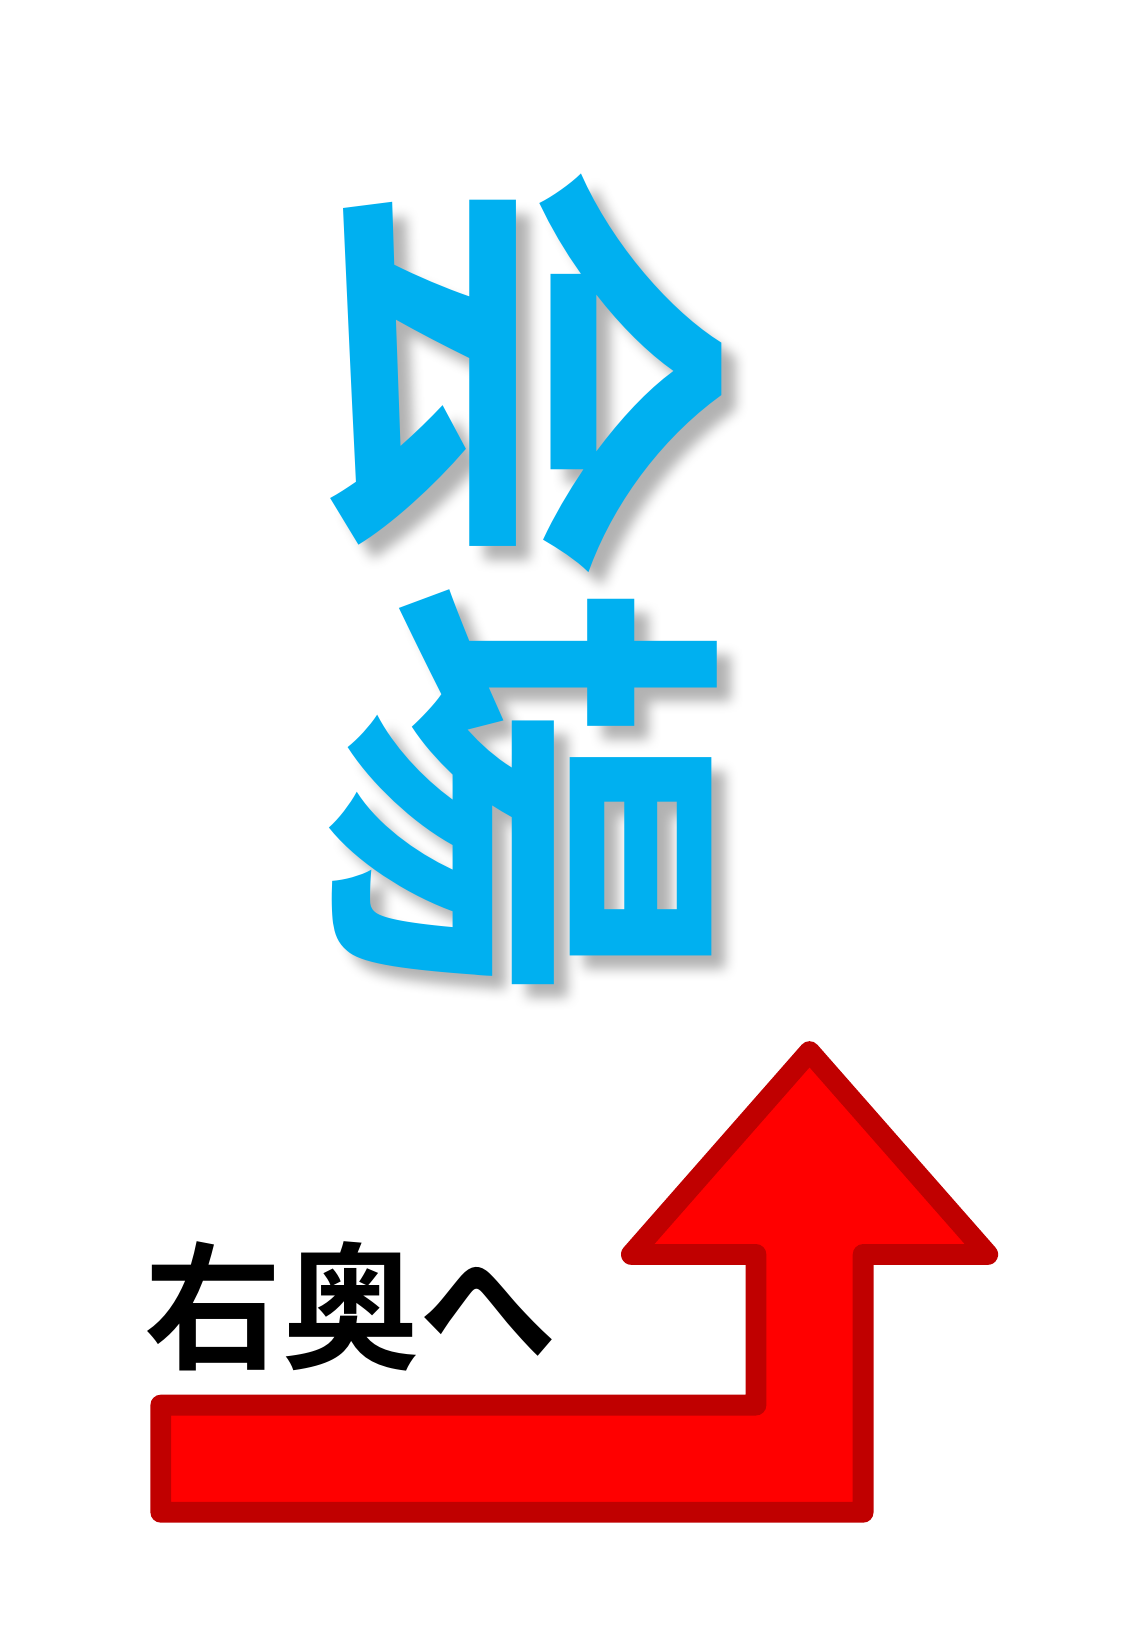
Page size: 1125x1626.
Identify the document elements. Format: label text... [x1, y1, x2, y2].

text_box [158, 1049, 990, 1515]
text_box 右奥へ [129, 1214, 572, 1394]
text_box 会場 [267, 151, 803, 1010]
